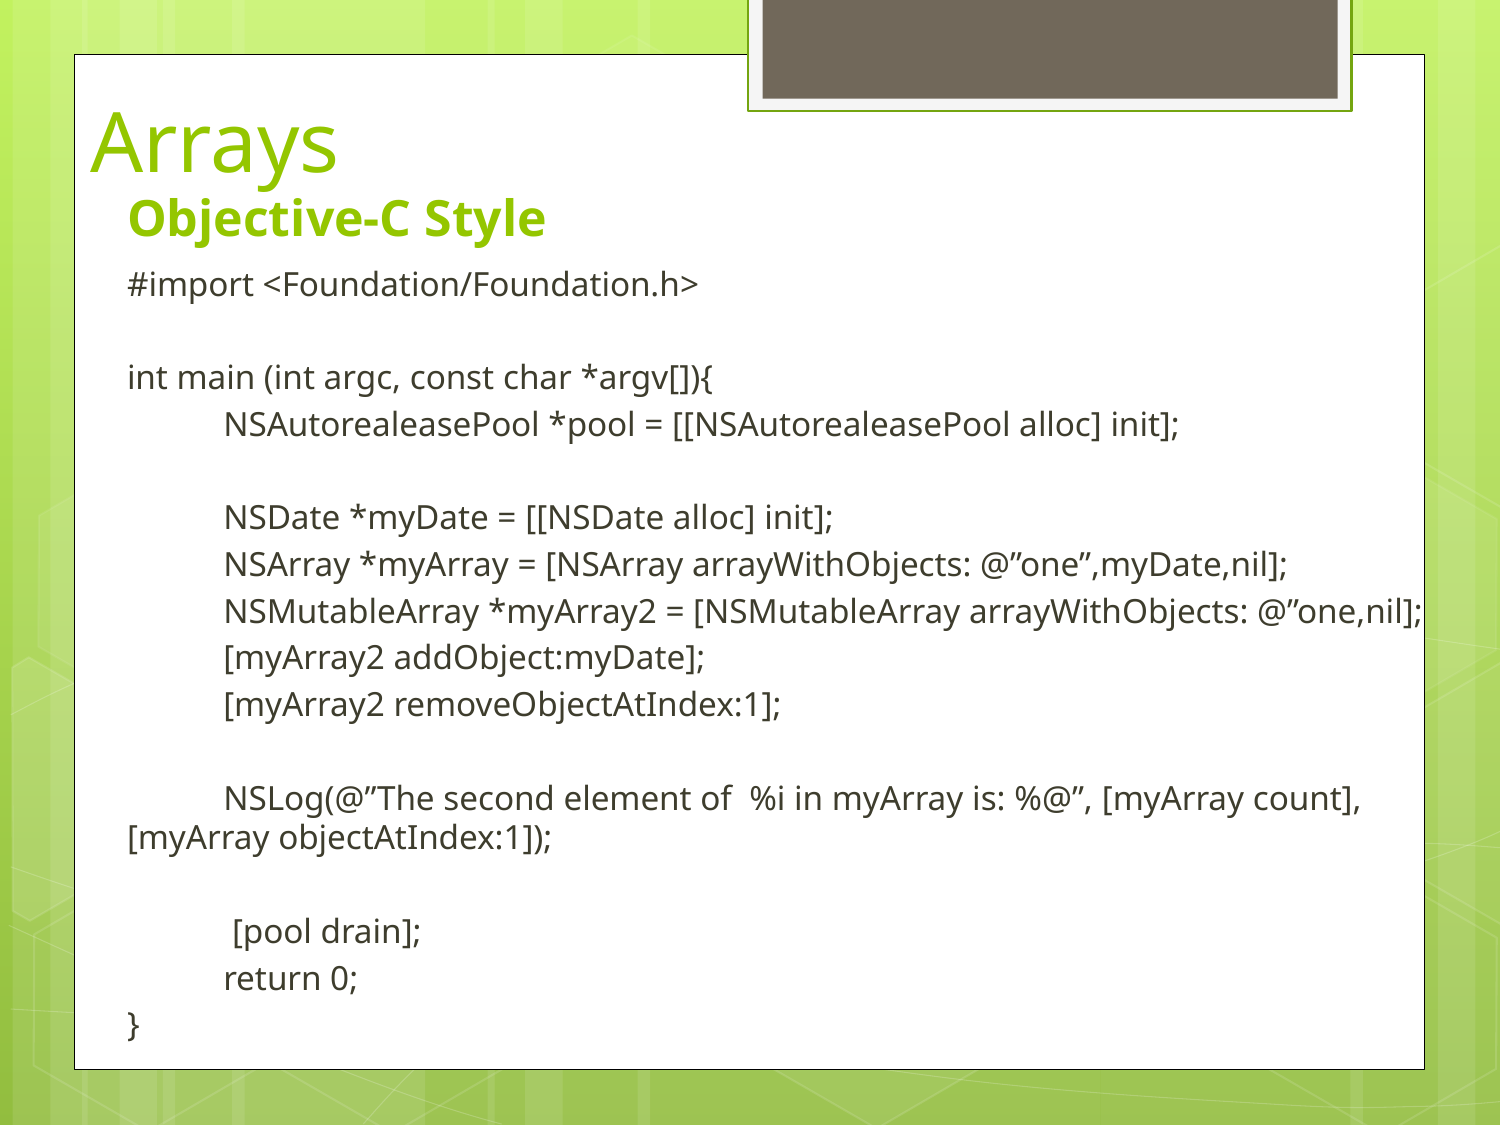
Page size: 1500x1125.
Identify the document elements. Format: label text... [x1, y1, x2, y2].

list Objective-C Style [112, 149, 1414, 254]
list #import <Foundation/Foundation.h> int main (int argc, const char *argv[]){ NSAutorealeasePool *pool = [[NSAutorealeasePool alloc] init]; NSDate *myDate = [[NSDate alloc] init]; NSArray *myArray = [NSArray arrayWithObjects: @”one”,myDate,nil]; NSMutableArray *myArray2 = [NSMutableArray arrayWithObjects: @”one,nil]; [myArray2 addObject:myDate]; [myArray2 removeObjectAtIndex:1]; NSLog(@”The second element of %i in myArray is: %@”, [myArray count], [myArray objectAtIndex:1]); [pool drain]; return 0; } [112, 255, 1483, 1059]
title Arrays [75, 45, 1425, 197]
